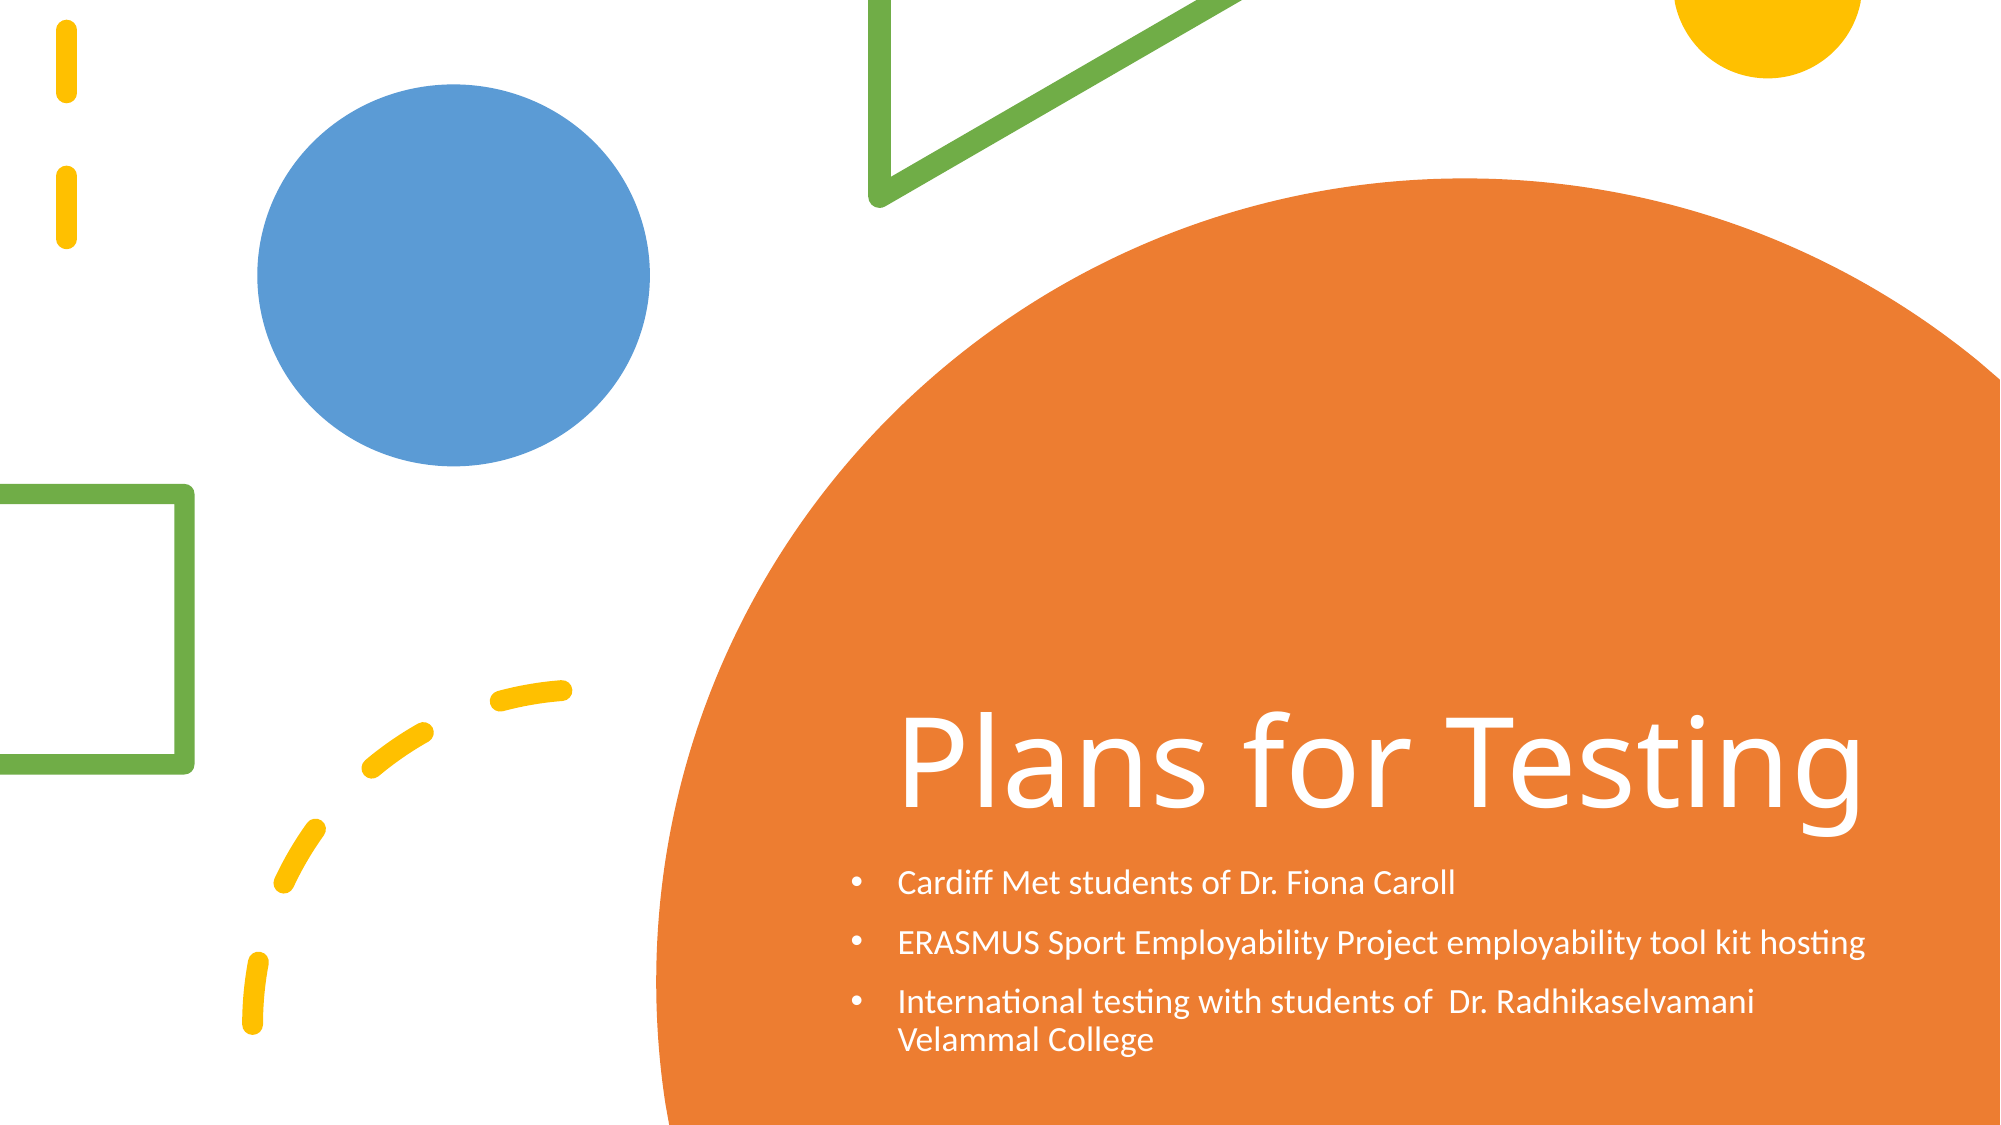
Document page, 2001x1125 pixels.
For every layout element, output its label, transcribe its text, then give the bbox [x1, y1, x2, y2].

text_box [655, 177, 2000, 1125]
text_box [1673, 0, 1862, 80]
text_box [252, 689, 588, 1026]
text_box [256, 83, 651, 468]
list Cardiff Met students of Dr. Fiona Caroll ERASMUS Sport Employability Project employability tool kit hosting International testing with students of Dr. Radhikaselvamani Velammal College [835, 857, 1917, 1076]
text_box [0, 0, 2000, 1125]
text_box [868, 0, 1243, 208]
title Plans for Testing [835, 450, 1917, 842]
text_box [0, 483, 195, 775]
